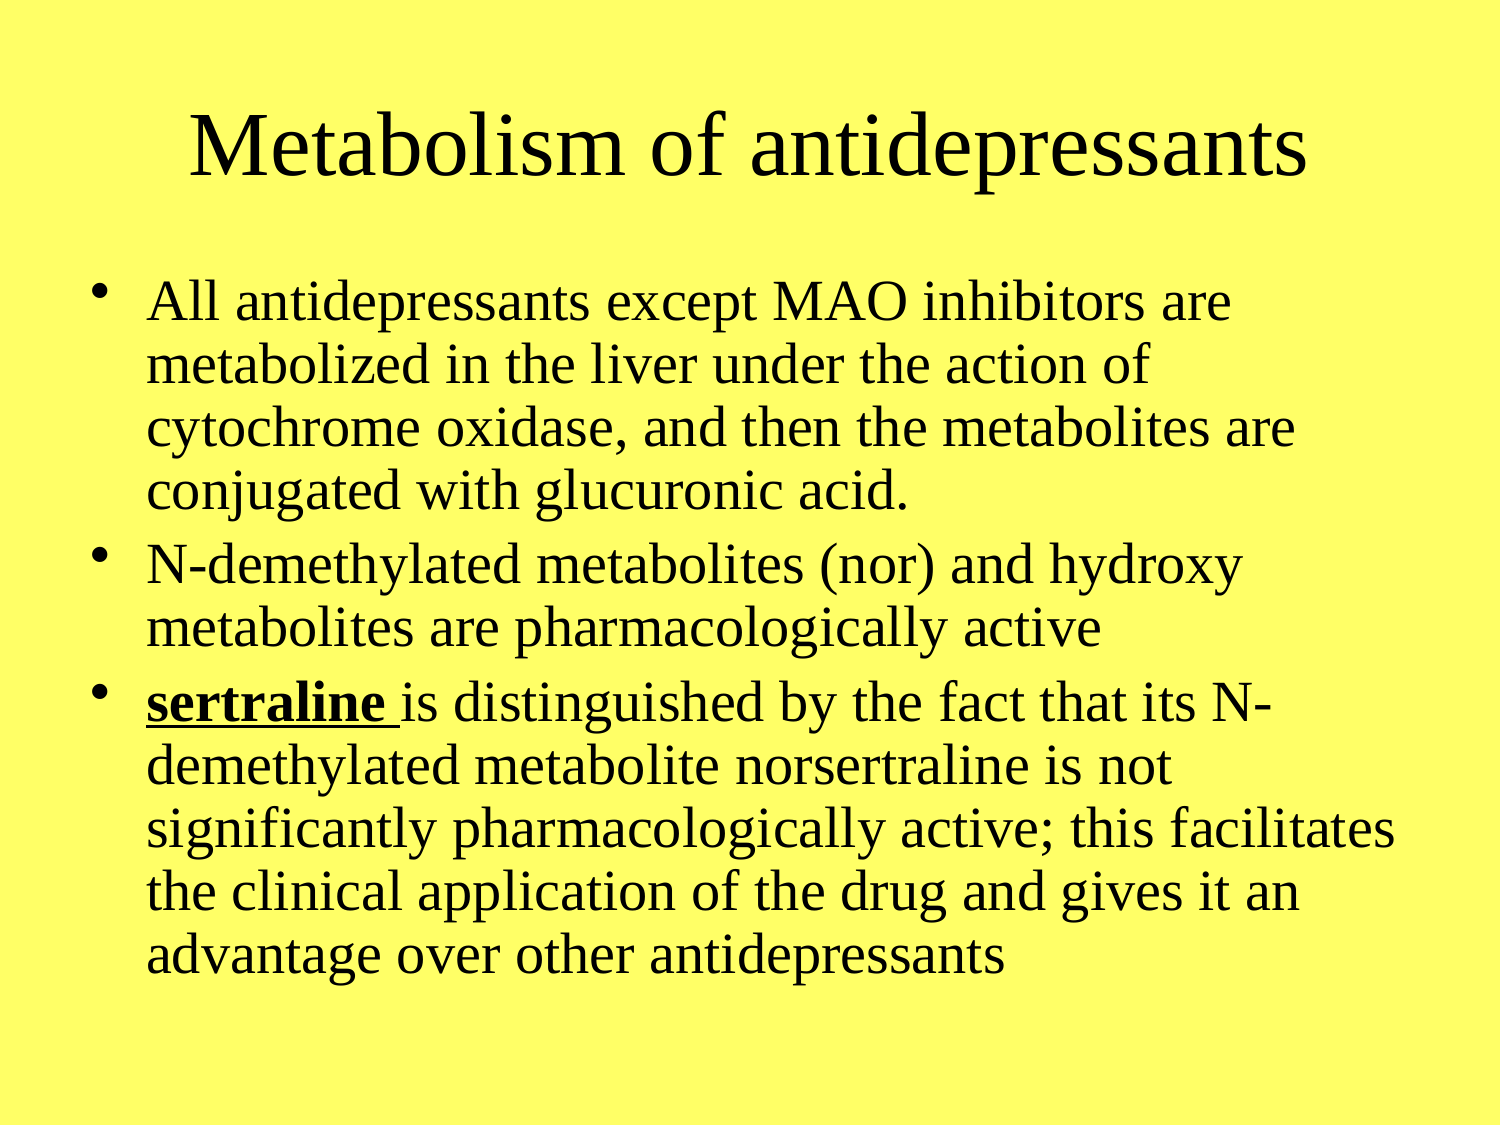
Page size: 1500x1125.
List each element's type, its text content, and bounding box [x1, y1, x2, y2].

list All antidepressants except MAO inhibitors are metabolized in the liver under the action of cytochrome oxidase, and then the metabolites are conjugated with glucuronic acid. N-demethylated metabolites (nor) and hydroxy metabolites are pharmacologically active sertraline is distinguished by the fact that its N-demethylated metabolite norsertraline is not significantly pharmacologically active; this facilitates the clinical application of the drug and gives it an advantage over other antidepressants [75, 262, 1425, 1005]
title Metabolism of antidepressants [75, 45, 1425, 233]
